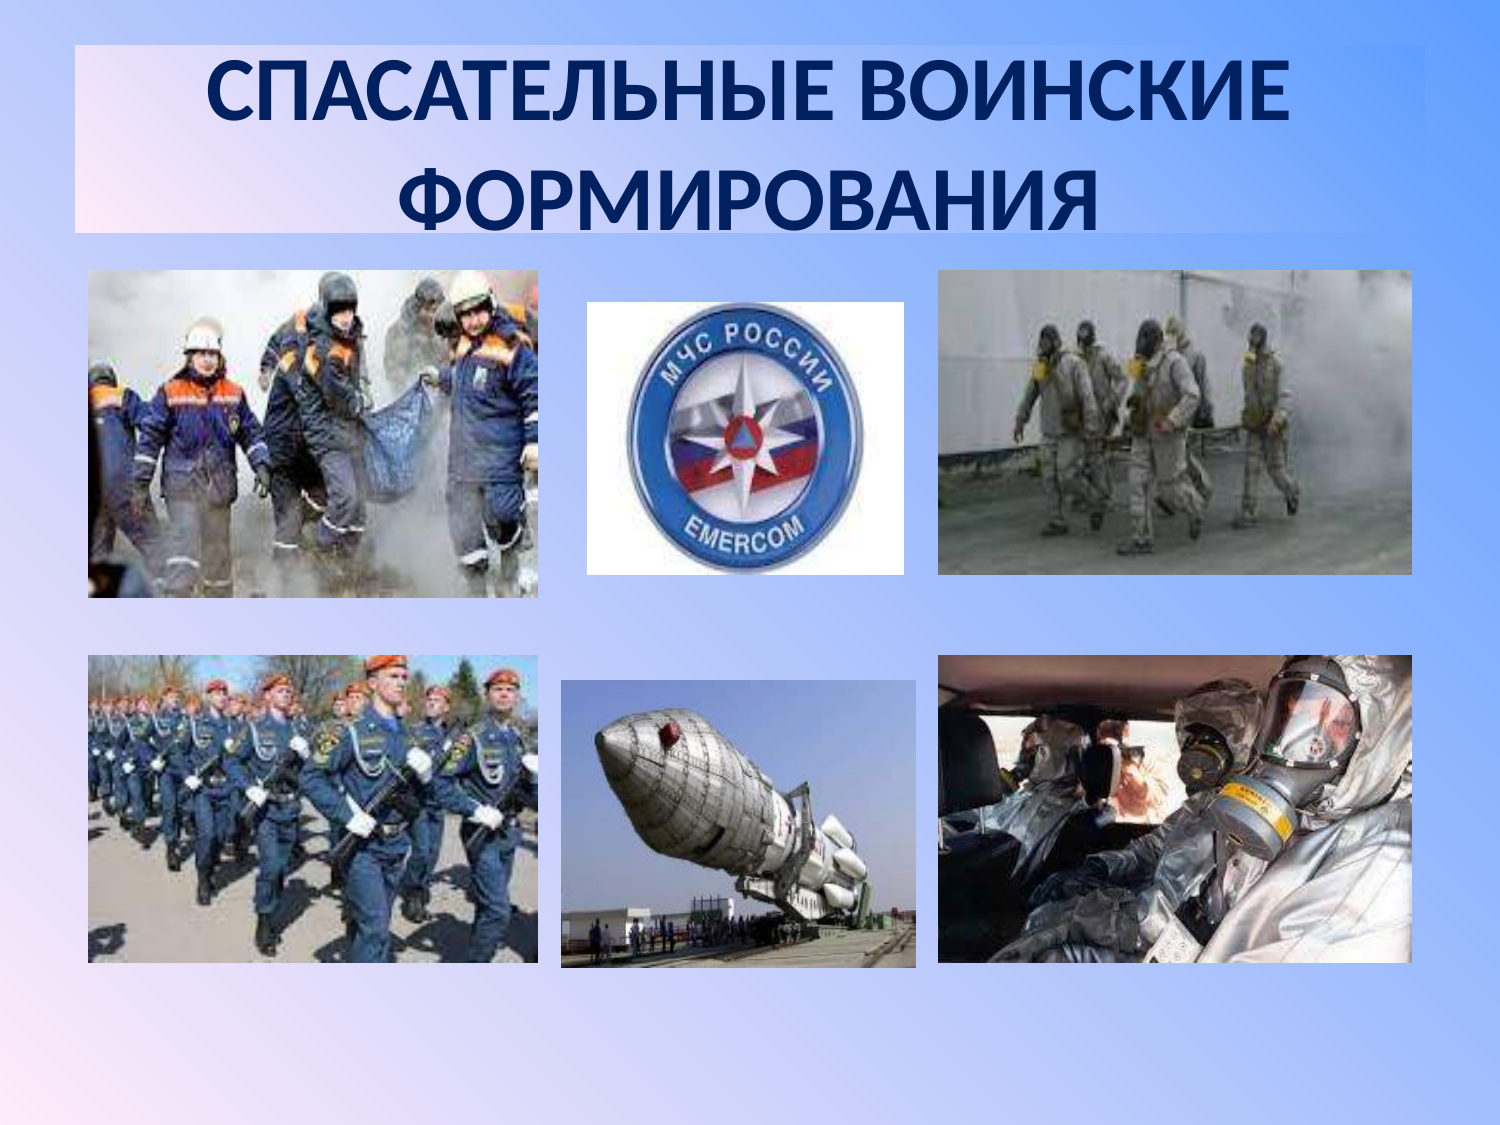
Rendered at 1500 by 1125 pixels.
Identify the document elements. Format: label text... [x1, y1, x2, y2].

picture [938, 270, 1412, 575]
picture [88, 270, 538, 599]
title СПАСАТЕЛЬНЫЕ ВОИНСКИЕ ФОРМИРОВАНИЯ [75, 45, 1425, 233]
picture [587, 302, 904, 575]
picture [560, 680, 916, 968]
picture [938, 655, 1412, 963]
picture [88, 655, 538, 963]
